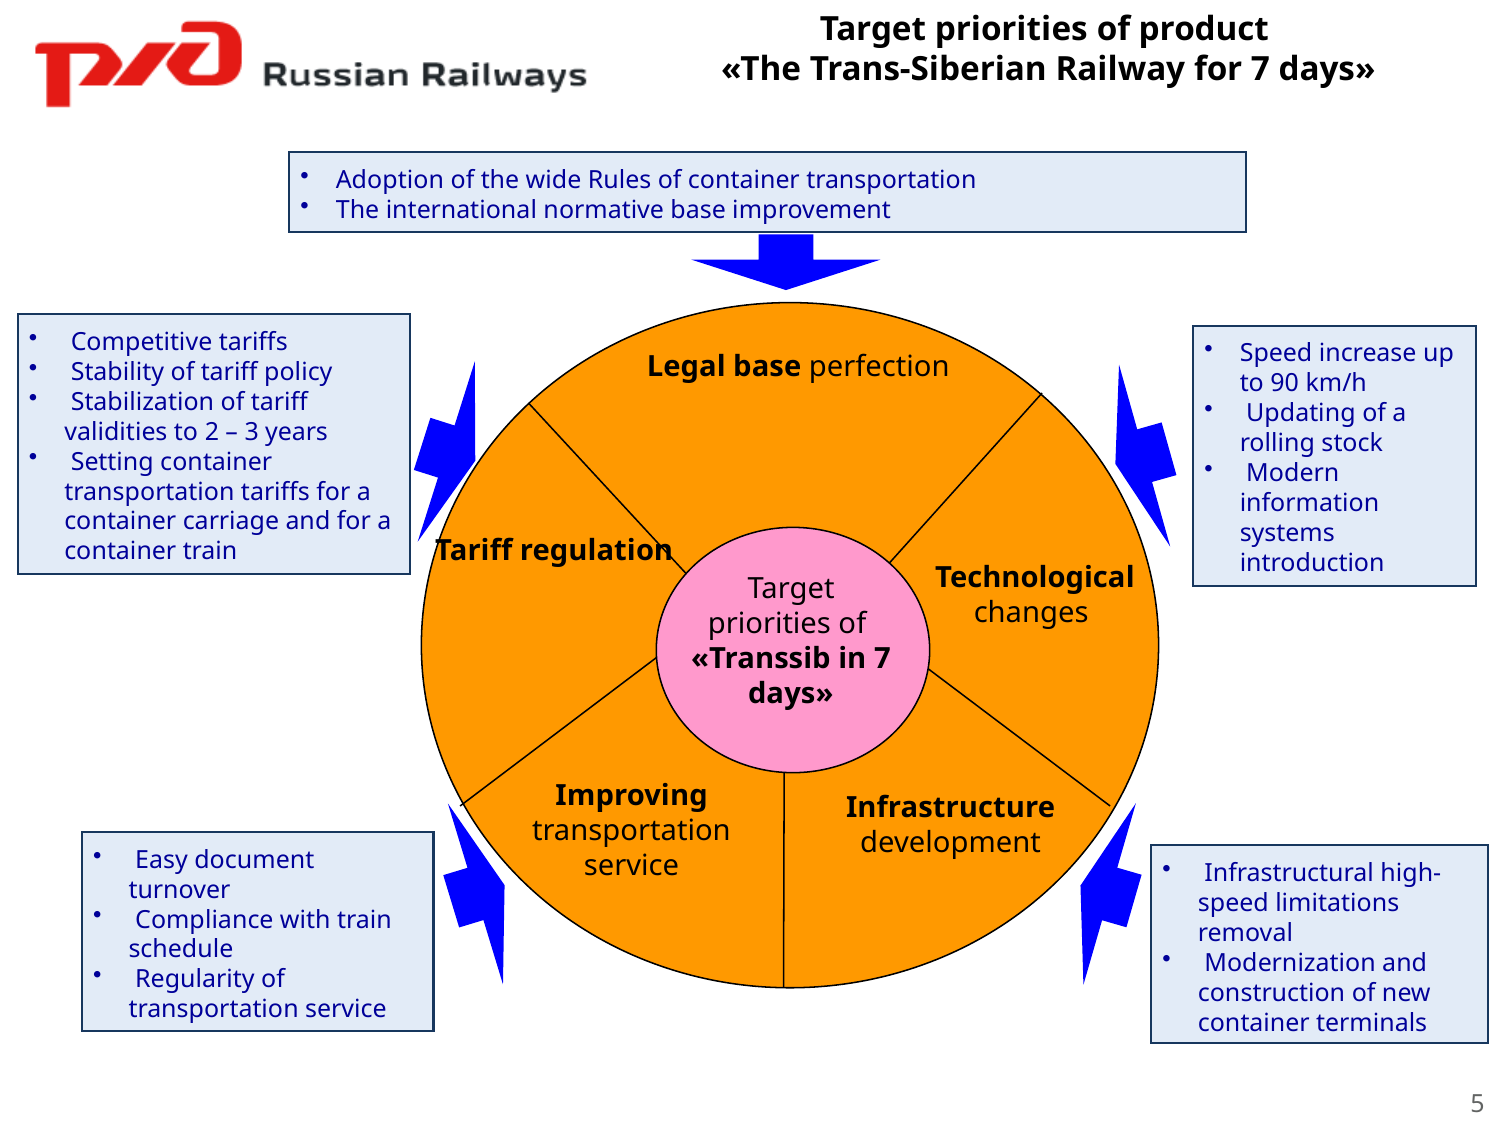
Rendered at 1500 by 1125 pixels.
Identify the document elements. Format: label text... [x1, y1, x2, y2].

text_box [784, 866, 1072, 988]
text_box [443, 803, 505, 985]
text_box Tariff regulation [411, 523, 703, 574]
text_box [1115, 364, 1177, 547]
text_box Target priorities of «Transsib in 7 days» [632, 562, 950, 762]
text_box [624, 302, 956, 339]
text_box Adoption of the wide Rules of container transportation The international normative base improvement [289, 152, 1247, 232]
text_box Speed increase up to 90 km/h Updating of a rolling stock Modern information systems introduction [1193, 325, 1477, 586]
text_box [421, 574, 755, 847]
text_box Improving transportation service [492, 769, 772, 889]
text_box 5 [1455, 1079, 1500, 1125]
text_box [1080, 803, 1142, 985]
text_box [772, 772, 784, 781]
text_box [413, 361, 476, 542]
text_box [445, 349, 1145, 562]
text_box [691, 234, 881, 291]
text_box Legal base perfection [604, 339, 992, 390]
text_box Target priorities of product «The Trans-Siberian Railway for 7 days» [623, 0, 1500, 95]
text_box Easy document turnover Compliance with train schedule Regularity of transportation service [82, 832, 434, 1032]
text_box [737, 762, 849, 773]
text_box Competitive tariffs Stability of tariff policy Stabilization of tariff validities to 2 – 3 years Setting container transportation tariffs for a container carriage and for a container train [17, 314, 411, 575]
text_box [703, 527, 889, 562]
text_box [531, 866, 783, 988]
text_box [785, 636, 1159, 781]
text_box Technological changes [902, 550, 1168, 636]
text_box Infrastructure development [768, 781, 1133, 866]
text_box Infrastructural high-speed limitations removal Modernization and construction of new container terminals [1151, 845, 1489, 1043]
picture [0, 0, 622, 130]
